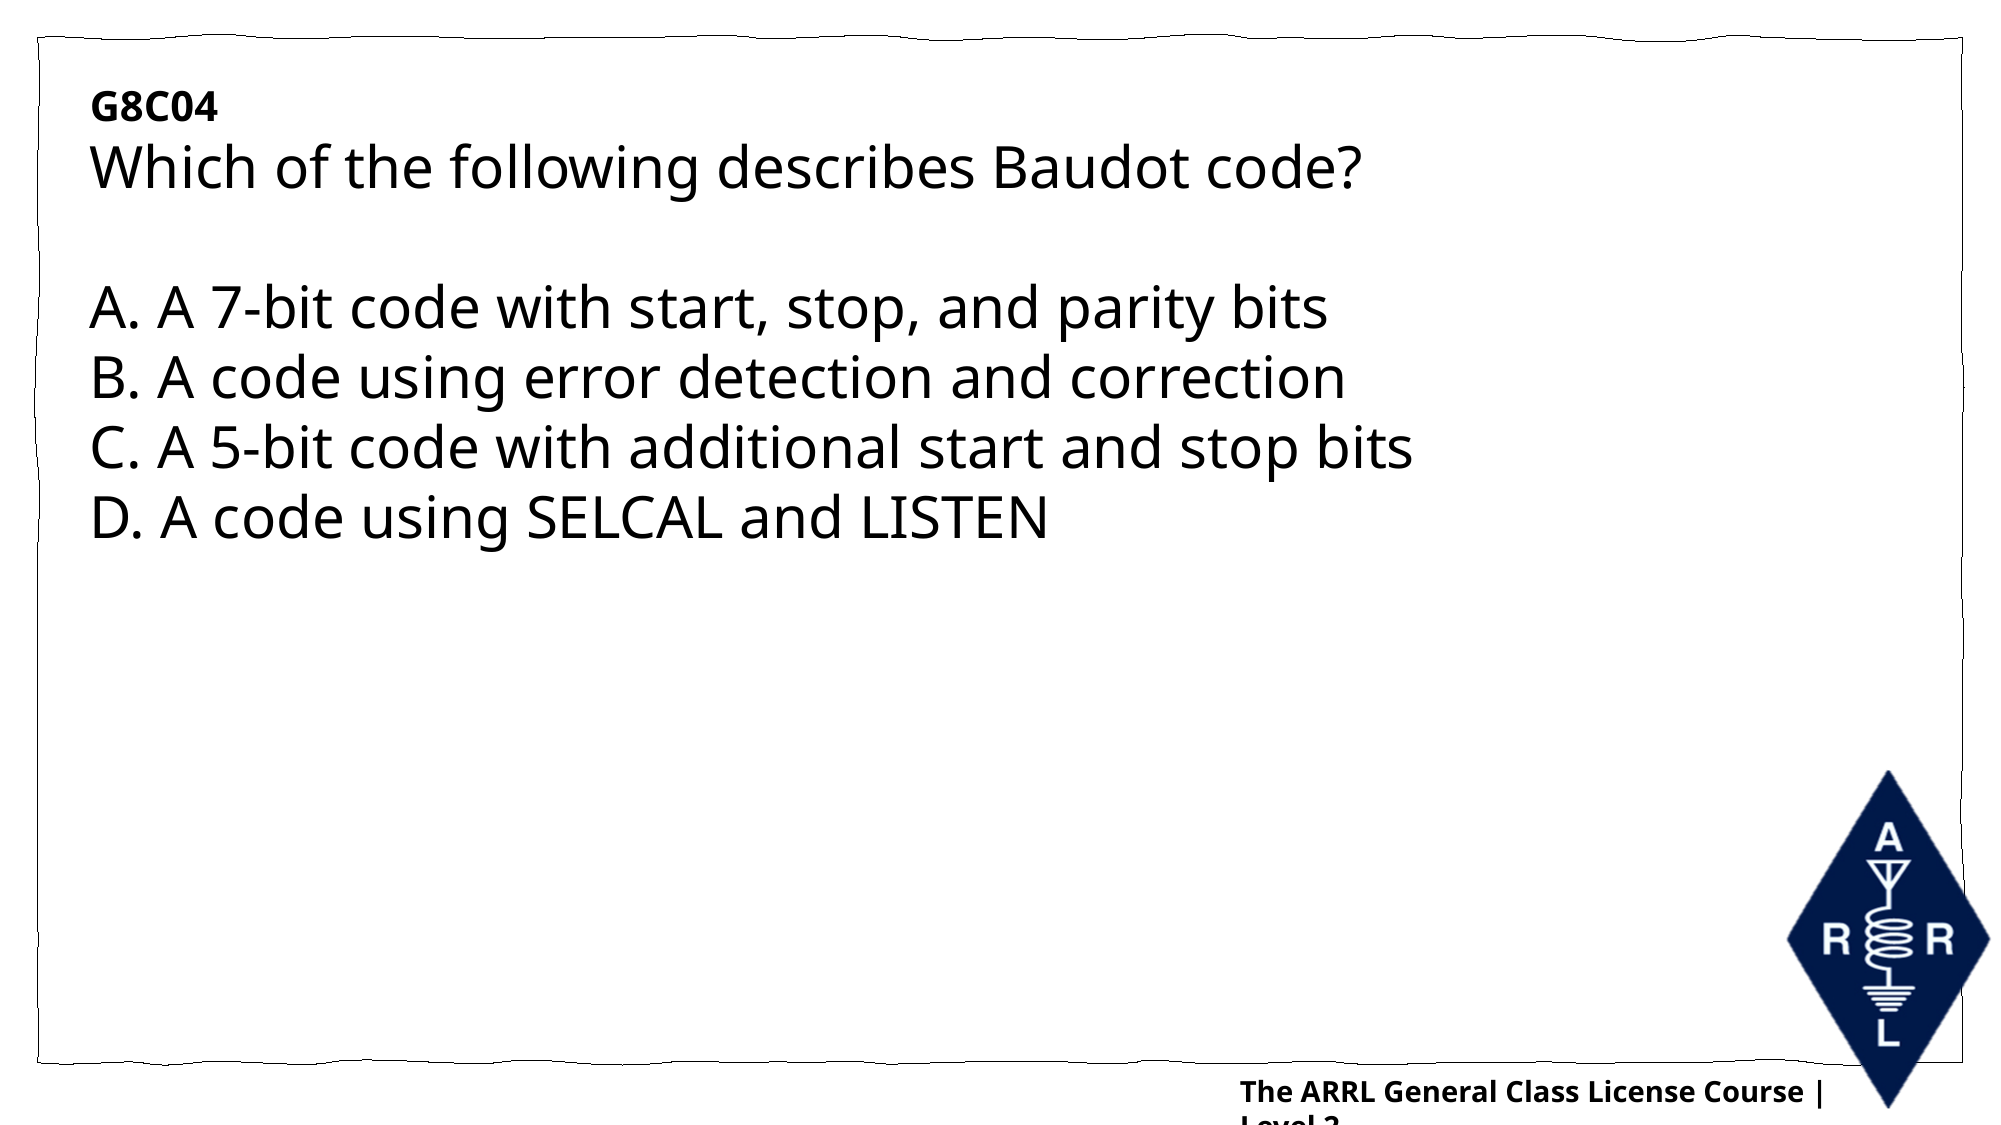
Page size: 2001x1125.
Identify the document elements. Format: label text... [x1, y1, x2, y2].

picture [1773, 752, 1999, 1125]
text_box G8C04 Which of the following describes Baudot code? A. A 7-bit code with start, stop, and parity bits B. A code using error detection and correction C. A 5-bit code with additional start and stop bits D. A code using SELCAL and LISTEN [75, 72, 1850, 558]
